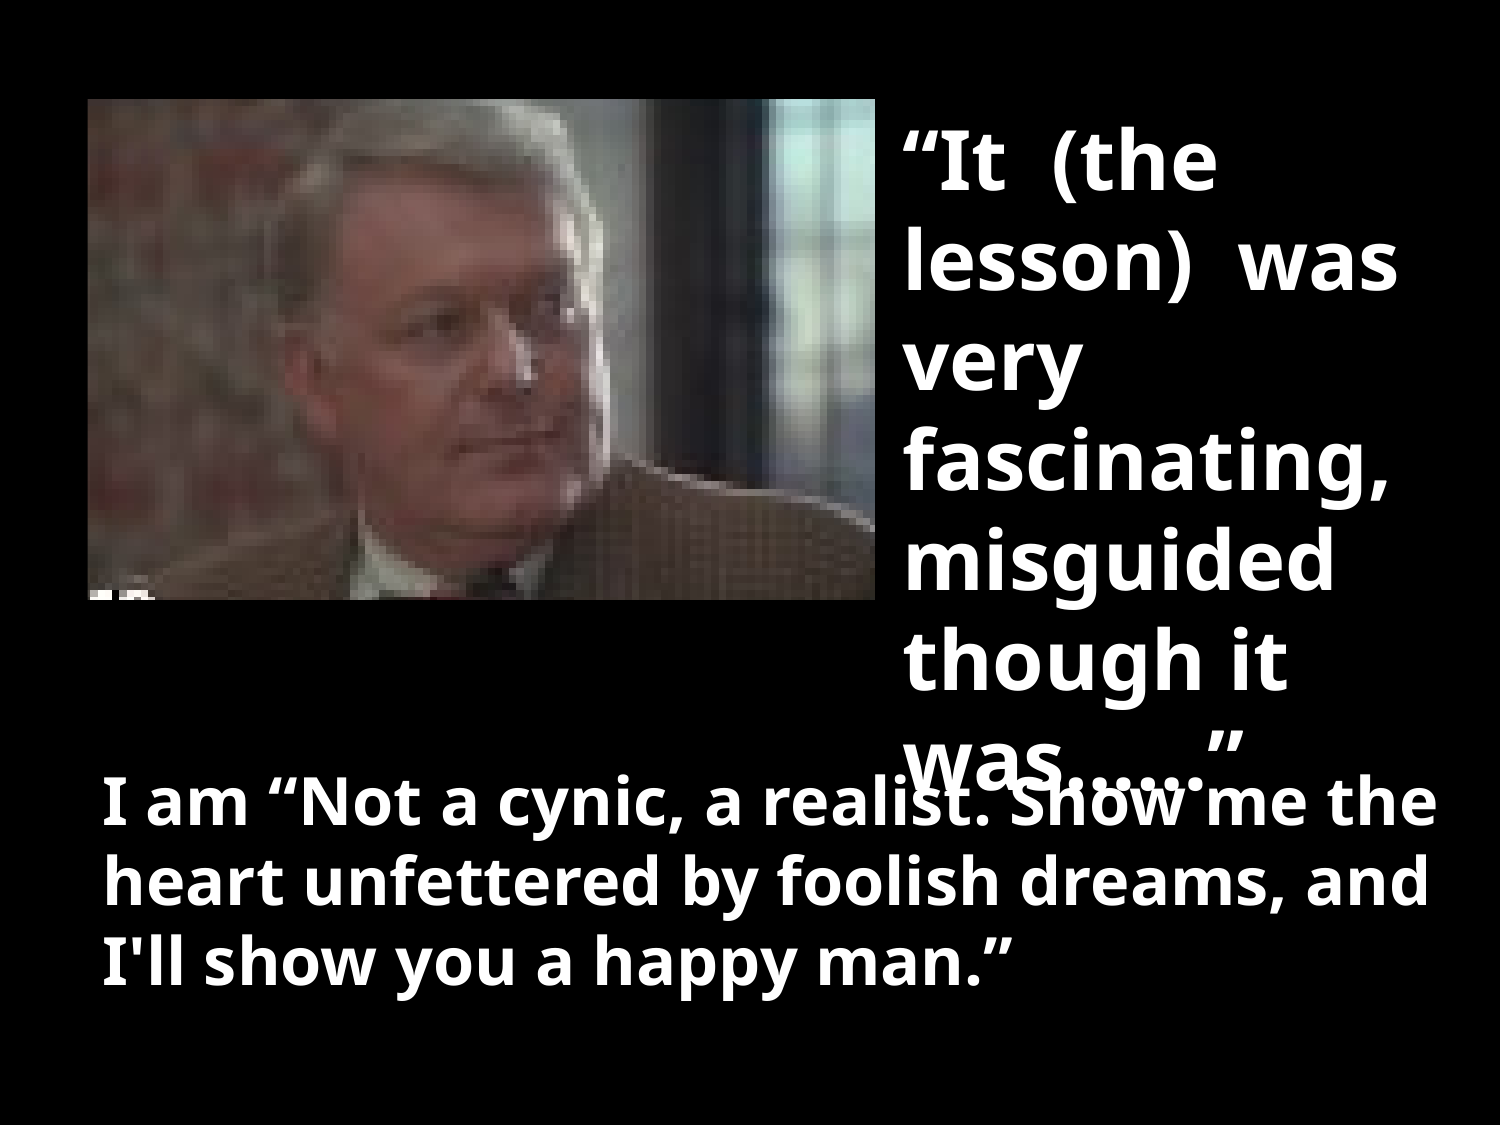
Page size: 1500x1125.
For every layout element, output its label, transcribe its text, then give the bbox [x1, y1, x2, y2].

picture [87, 99, 876, 601]
text_box I am “Not a cynic, a realist. Show me the heart unfettered by foolish dreams, and I'll show you a happy man.” [87, 751, 1463, 1007]
text_box “It (the lesson) was very fascinating, misguided though it was……” [887, 99, 1500, 815]
